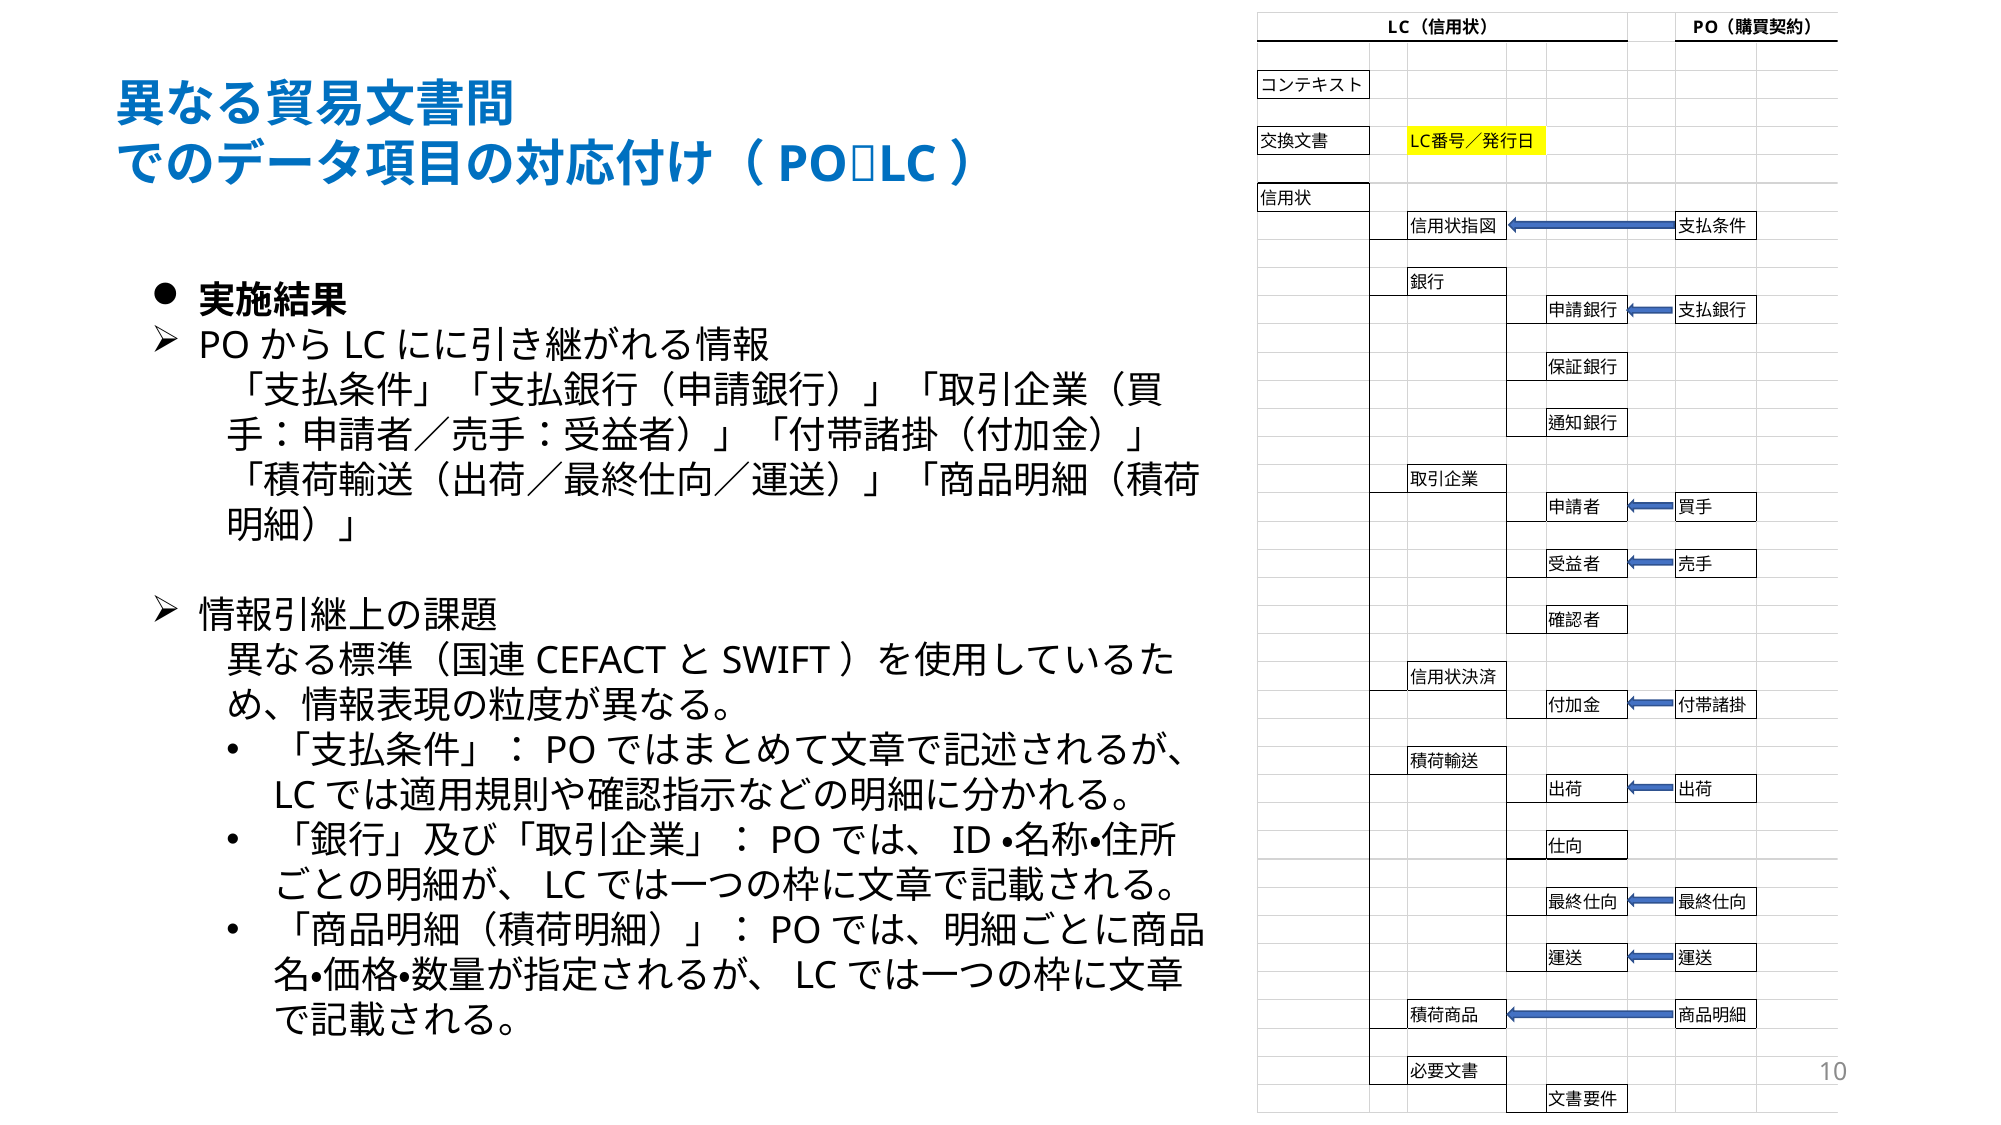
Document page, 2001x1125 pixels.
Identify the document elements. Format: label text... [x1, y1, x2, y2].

text_box 異なる貿易文書間 でのデータ項目の対応付け（POLC） [100, 64, 1101, 200]
slide_number 10 [1839, 1042, 1863, 1103]
picture [1256, 11, 1839, 1113]
text_box 実施結果 POからLCにに引き継がれる情報 「支払条件」「支払銀行（申請銀行）」「取引企業（買手：申請者／売手：受益者）」「付帯諸掛（付加金）」「積荷輸送（出荷／最終仕向／運送）」「商品明細（積荷明細）」 情報引継上の課題 異なる標準（国連CEFACTとSWIFT）を使用しているため、情報表現の粒度が異なる。 「支払条件」：POではまとめて文章で記述されるが、LCでは適用規則や確認指示などの明細に分かれる。 「銀行」及び「取引企業」：POでは、ID・名称・住所ごとの明細が、LCでは一つの枠に文章で記載される。 「商品明細（積荷明細）」：POでは、明細ごとに商品名・価格・数量が指定されるが、LCでは一つの枠に文章で記載される。 [136, 268, 1225, 1048]
